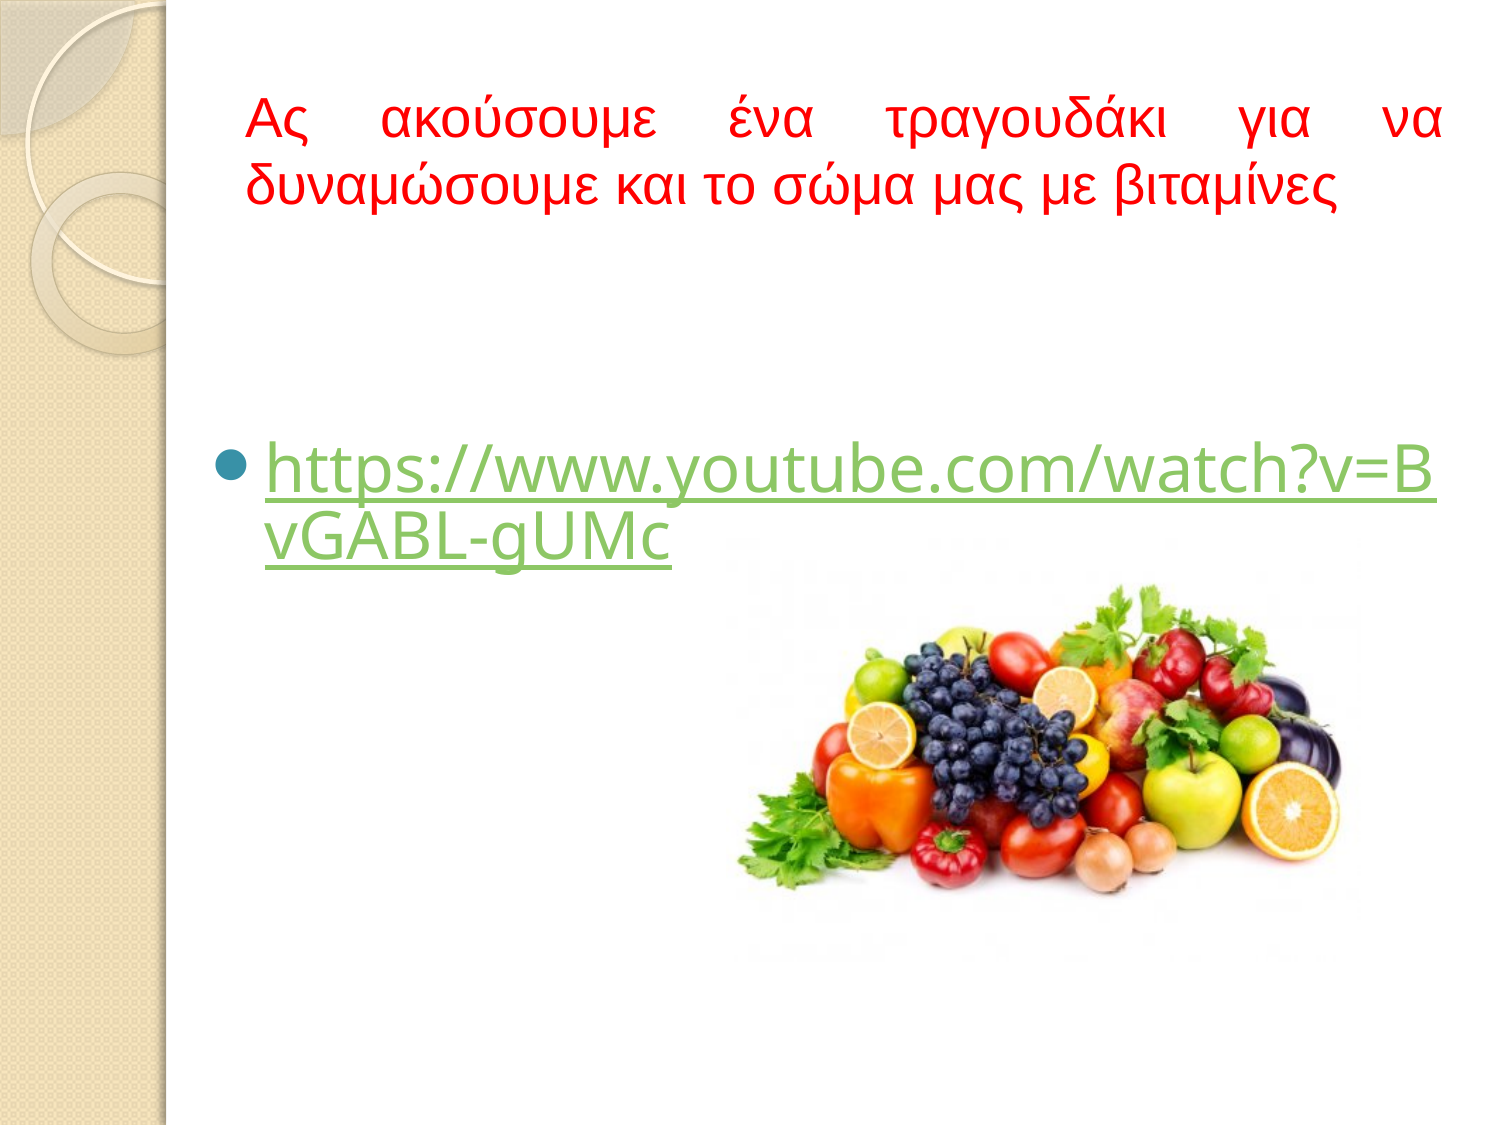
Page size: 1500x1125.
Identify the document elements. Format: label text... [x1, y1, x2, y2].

title Ας ακούσουμε ένα τραγουδάκι για να δυναμώσουμε και το σώμα μας με βιταμίνες [230, 54, 1461, 243]
list https://www.youtube.com/watch?v=BvGABL-gUMc [183, 326, 1459, 1032]
picture [726, 538, 1361, 962]
